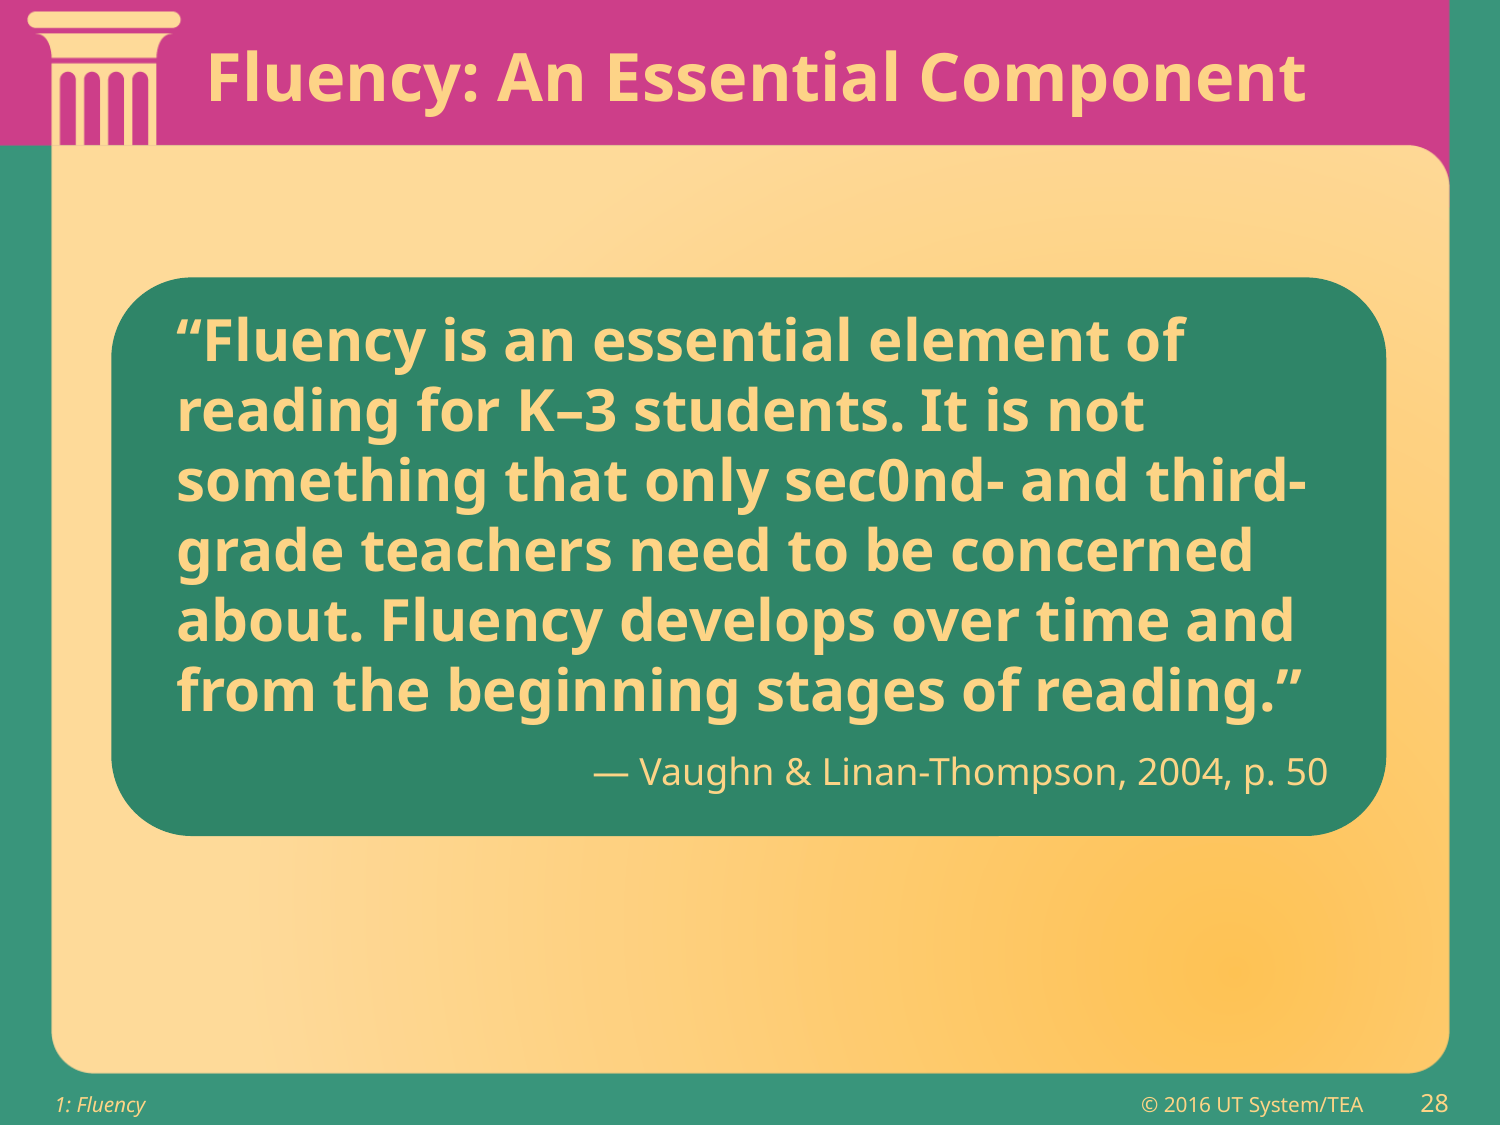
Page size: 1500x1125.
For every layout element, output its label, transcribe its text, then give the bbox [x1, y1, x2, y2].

text_box [111, 277, 1387, 837]
text_box “Fluency is an essential element of reading for K–3 students. It is not something that only sec0nd- and third-grade teachers need to be concerned about. Fluency develops over time and from the beginning stages of reading.” — Vaughn & Linan-Thompson, 2004, p. 50 [161, 296, 1345, 735]
picture [0, 0, 1500, 1125]
title Fluency: An Essential Component [190, 0, 1418, 149]
